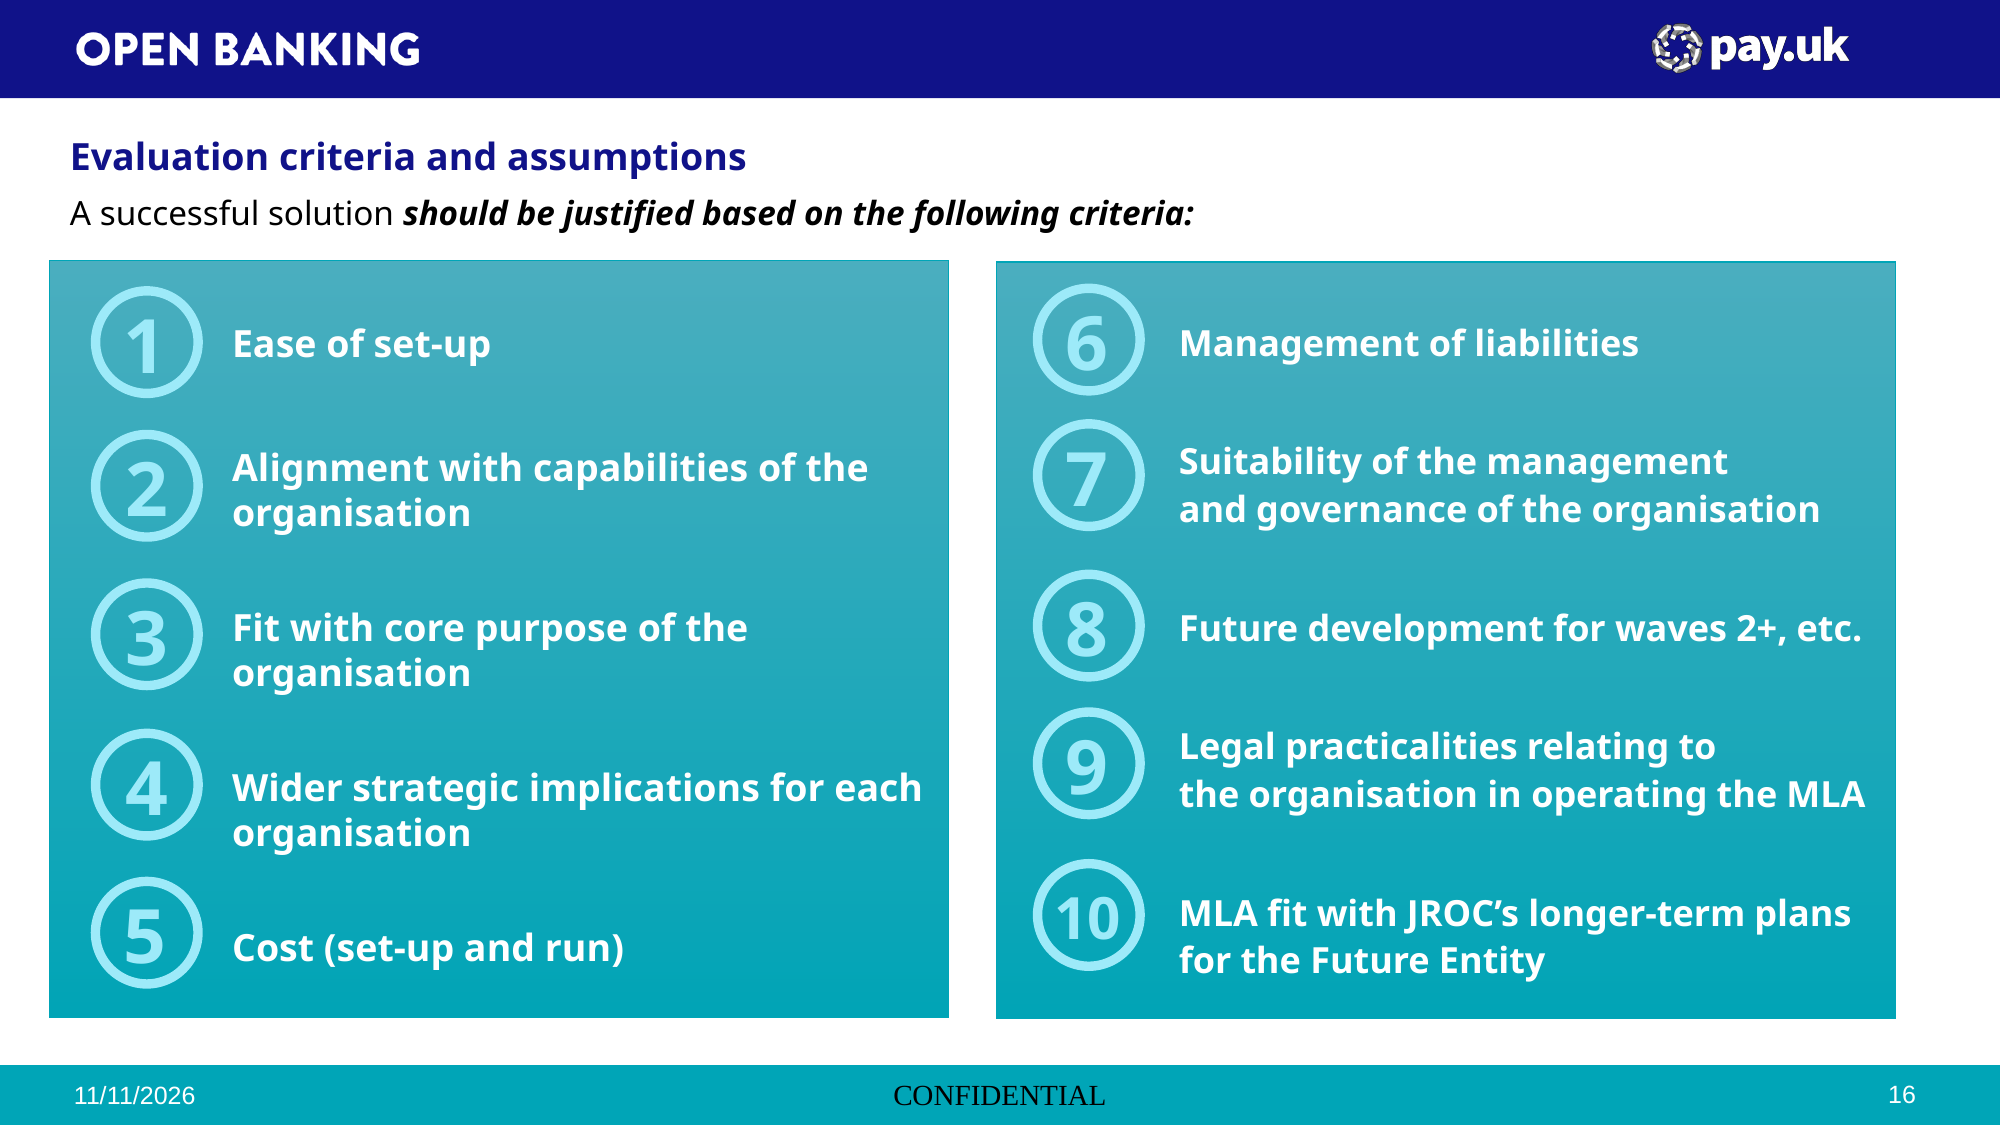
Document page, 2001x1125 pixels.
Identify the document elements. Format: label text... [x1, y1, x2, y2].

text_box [1037, 711, 1141, 819]
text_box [1037, 863, 1141, 967]
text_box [1037, 288, 1141, 395]
text_box [49, 260, 949, 1018]
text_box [95, 434, 199, 538]
text_box Management of liabilities Suitability of the management and governance of the organisation Future development for waves 2+, etc. Legal practicalities relating to the organisation in operating the MLA MLA fit with JROC’s longer-term plans for the Future Entity [1163, 308, 1896, 997]
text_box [1037, 423, 1141, 530]
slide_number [59, 1065, 509, 1125]
picture [1644, 12, 1856, 78]
text_box [996, 261, 1896, 1019]
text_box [95, 881, 198, 988]
picture [43, 0, 452, 99]
title Evaluation criteria and assumptions [54, 130, 1977, 189]
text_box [95, 290, 199, 394]
slide_number 16 [1412, 1064, 1932, 1124]
text_box A successful solution should be justified based on the following criteria: [54, 189, 1977, 253]
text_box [1037, 574, 1141, 681]
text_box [95, 733, 199, 840]
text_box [95, 582, 199, 686]
text_box Ease of set-up Alignment with capabilities of the organisation Fit with core purpose of the organisation Wider strategic implications for each organisation Cost (set-up and run) [217, 312, 949, 1053]
footer CONFIDENTIAL [662, 1064, 1338, 1124]
